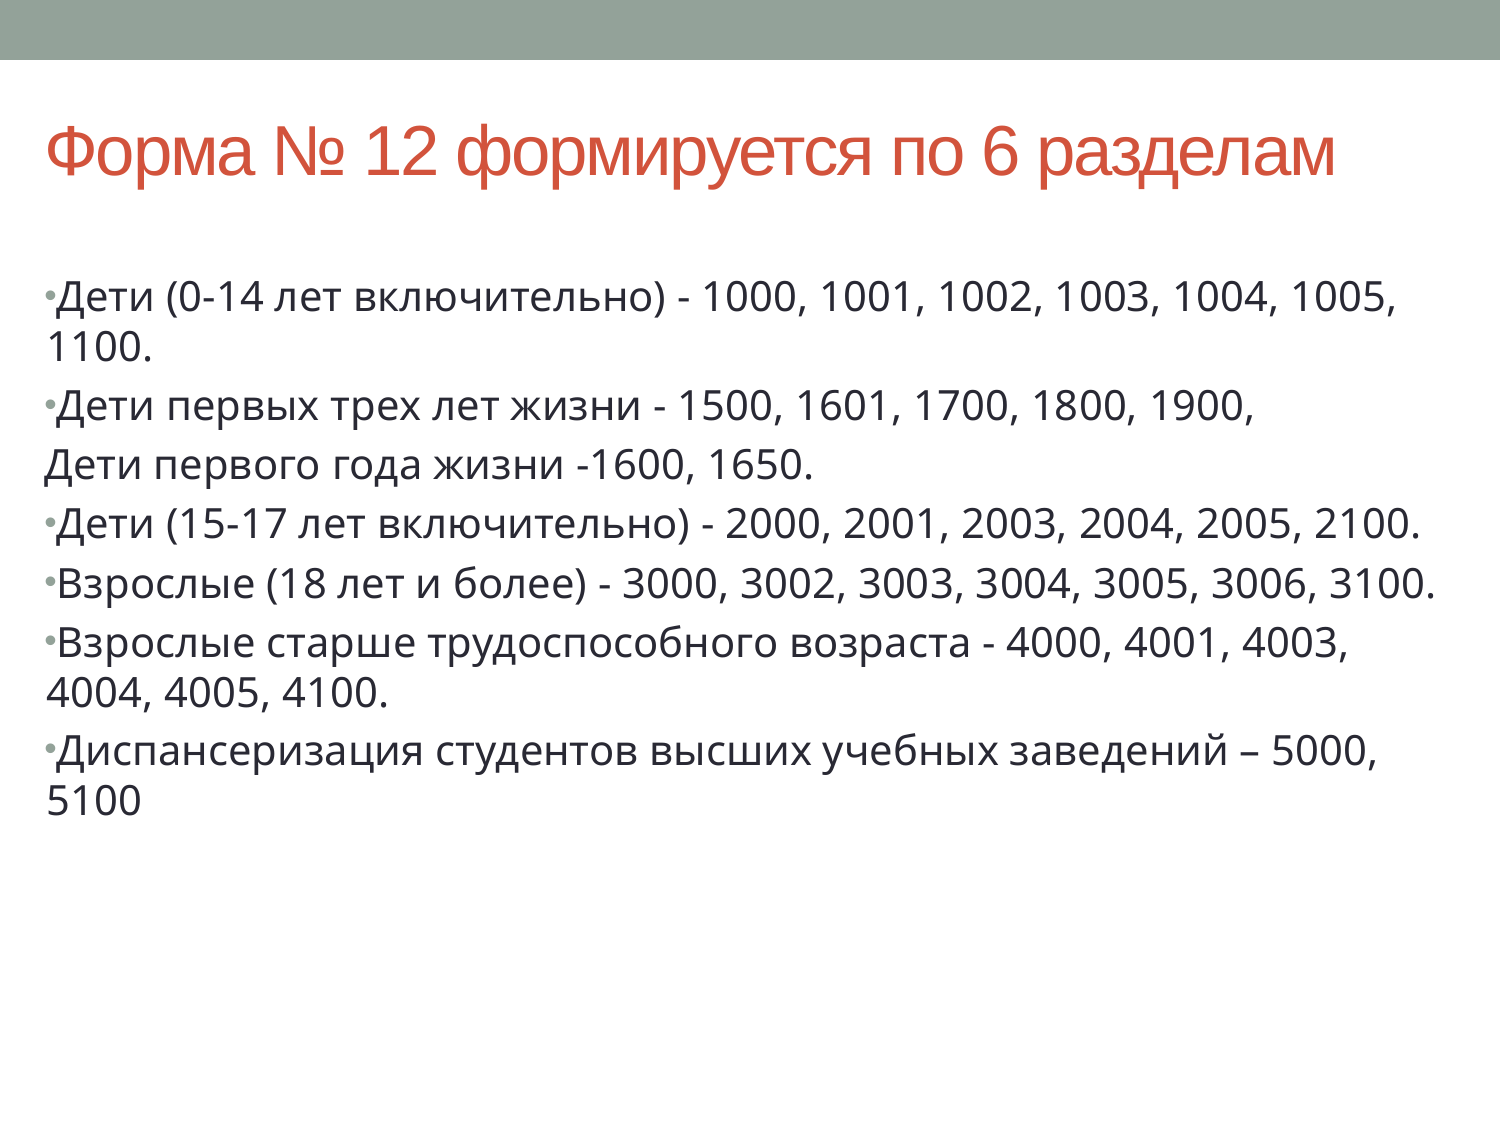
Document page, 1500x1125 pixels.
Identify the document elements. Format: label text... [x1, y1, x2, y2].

title Форма № 12 формируется по 6 разделам [29, 66, 1471, 229]
list Дети (0-14 лет включительно) - 1000, 1001, 1002, 1003, 1004, 1005, 1100. Дети первых трех лет жизни - 1500, 1601, 1700, 1800, 1900, Дети первого года жизни -1600, 1650. Дети (15-17 лет включительно) - 2000, 2001, 2003, 2004, 2005, 2100. Взрослые (18 лет и более) - 3000, 3002, 3003, 3004, 3005, 3006, 3100. Взрослые старше трудоспособного возраста - 4000, 4001, 4003, 4004, 4005, 4100. Диспансеризация студентов высших учебных заведений – 5000, 5100 [29, 262, 1471, 1063]
